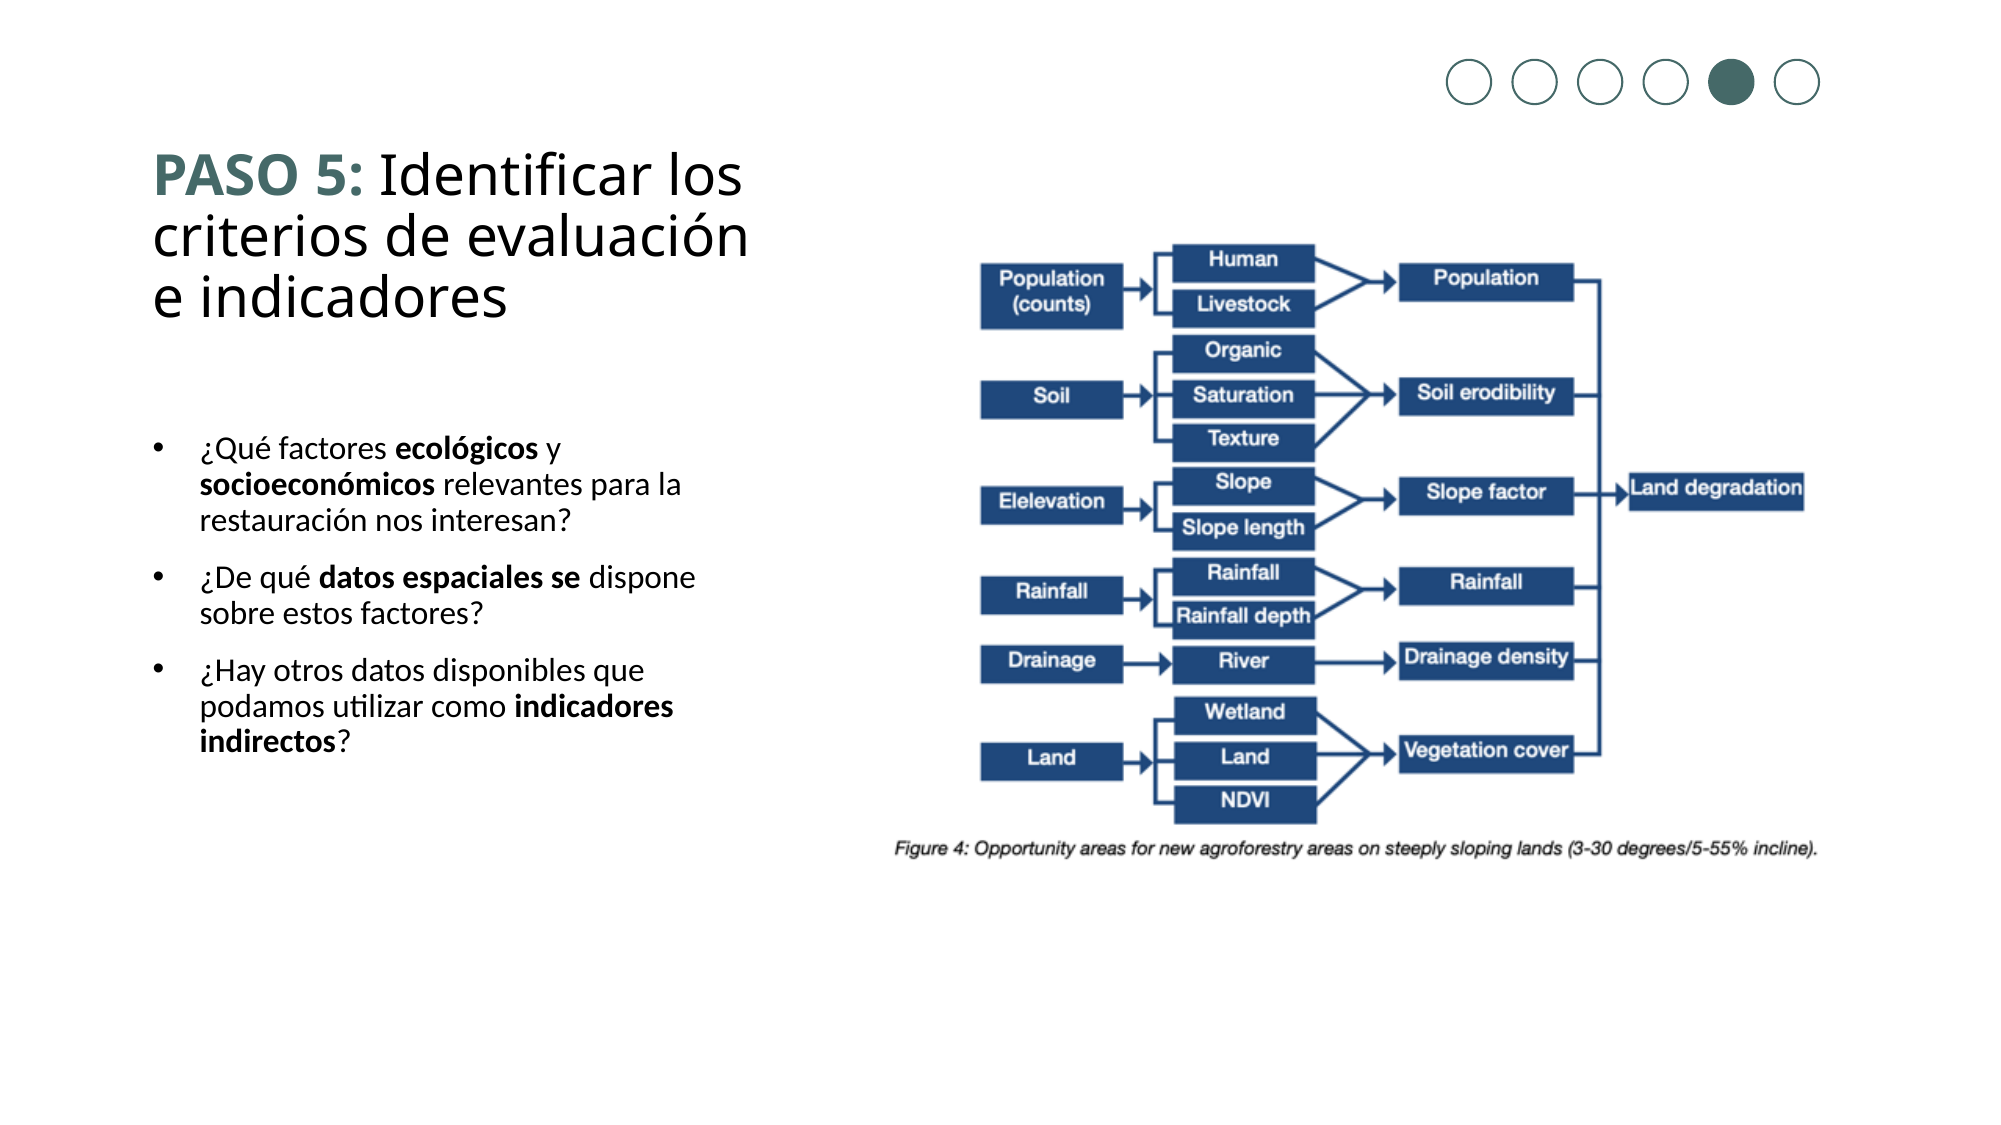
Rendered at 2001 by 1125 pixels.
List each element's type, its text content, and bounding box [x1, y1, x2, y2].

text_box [1446, 59, 1819, 105]
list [850, 238, 1863, 886]
list ¿Qué factores ecológicos y socioeconómicos relevantes para la restauración nos interesan? ¿De qué datos espaciales se dispone sobre estos factores? ¿Hay otros datos disponibles que podamos utilizar como indicadores indirectos? [137, 423, 783, 1049]
title PASO 5: Identificar los criterios de evaluación e indicadores [137, 75, 783, 338]
